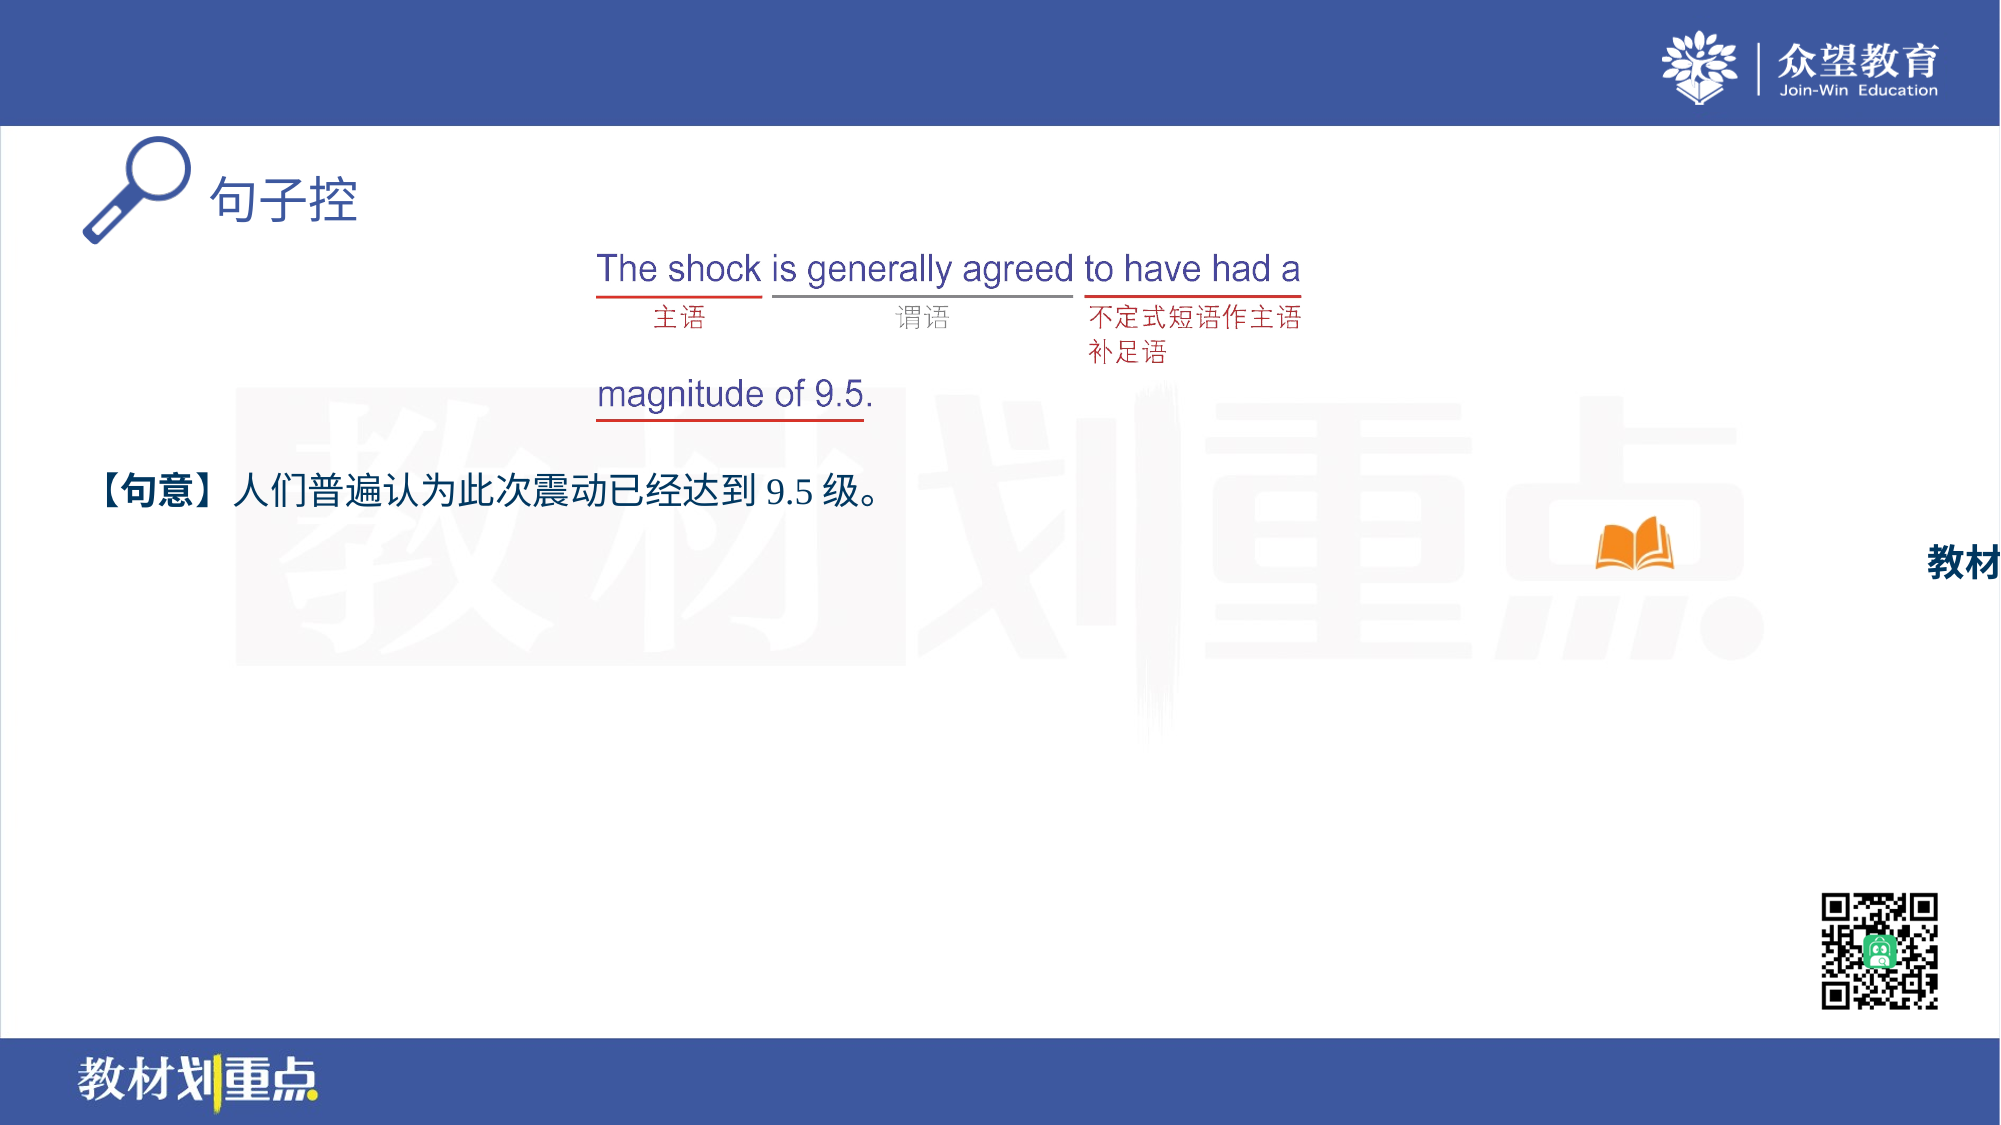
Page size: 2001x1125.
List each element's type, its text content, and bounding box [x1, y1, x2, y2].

picture [0, 0, 2000, 1125]
text_box 【句意】人们普遍认为此次震动已经达到9.5级。 教材P88 [82, 443, 1817, 577]
